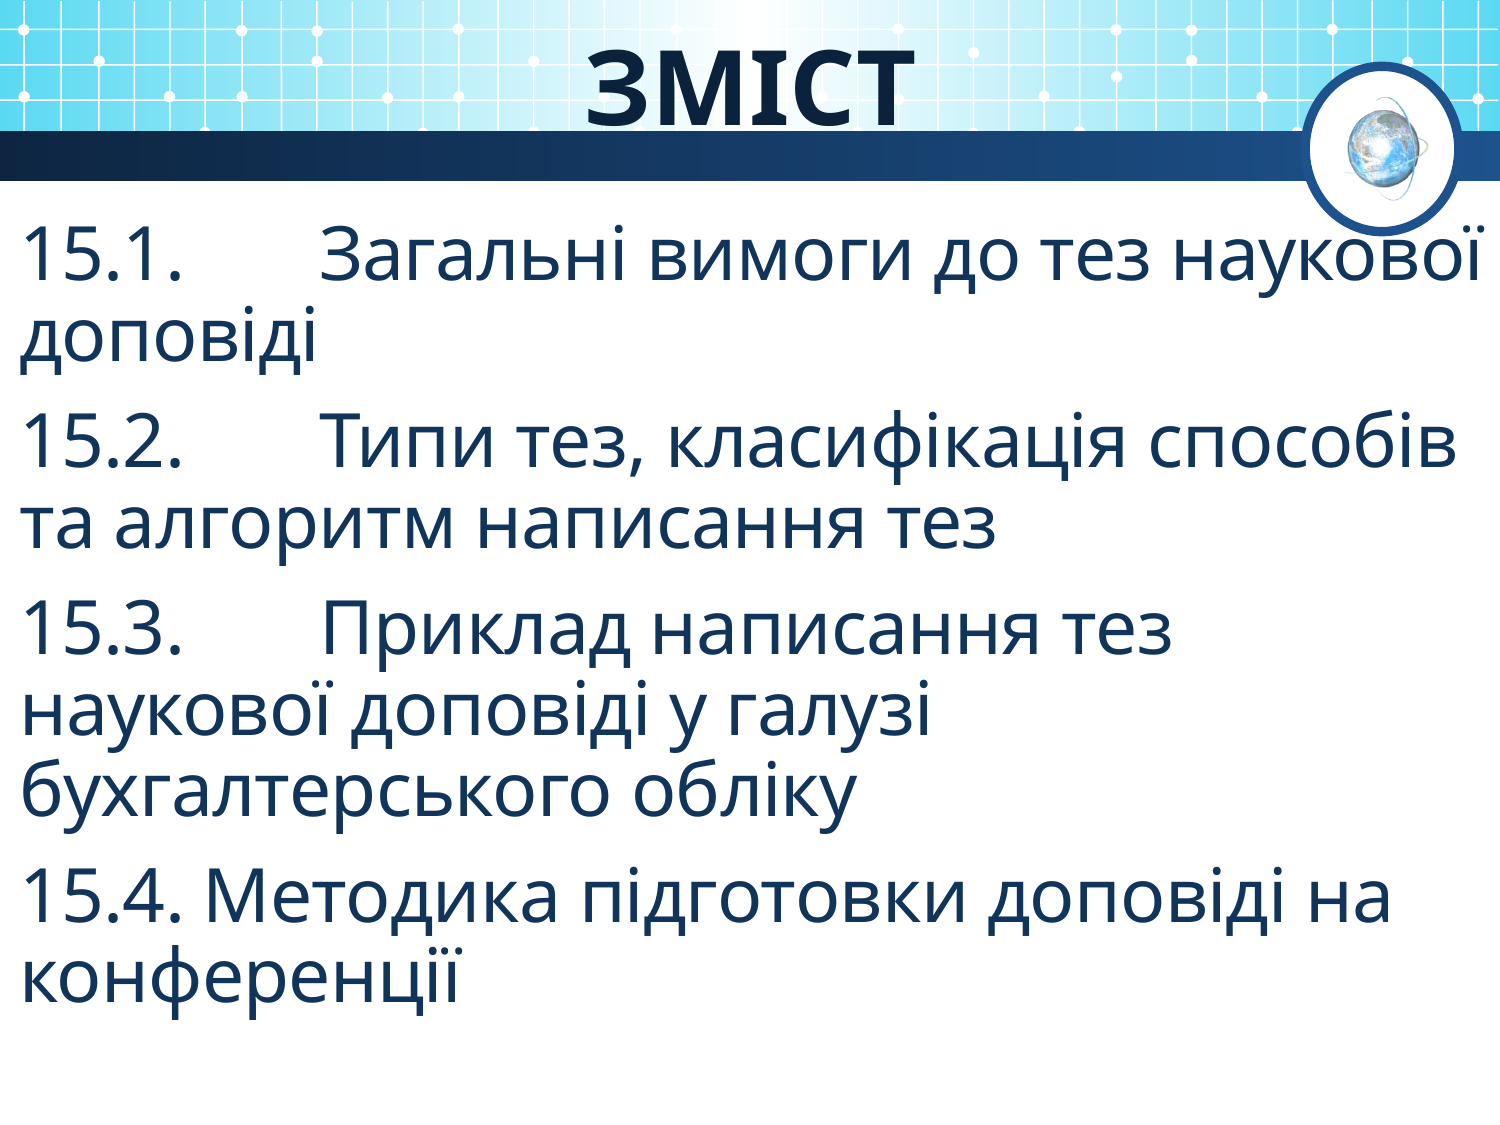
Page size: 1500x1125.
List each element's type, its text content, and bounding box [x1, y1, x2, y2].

picture [1310, 99, 1454, 208]
list 15.1. Загальні вимоги до тез наукової доповіді 15.2. Типи тез, класифікація способів та алгоритм написання тез 15.3. Приклад написання тез наукової доповіді у галузі бухгалтерського обліку 15.4. Методика підготовки доповіді на конференції [4, 208, 1500, 1106]
title ЗМІСТ [64, 37, 1436, 130]
